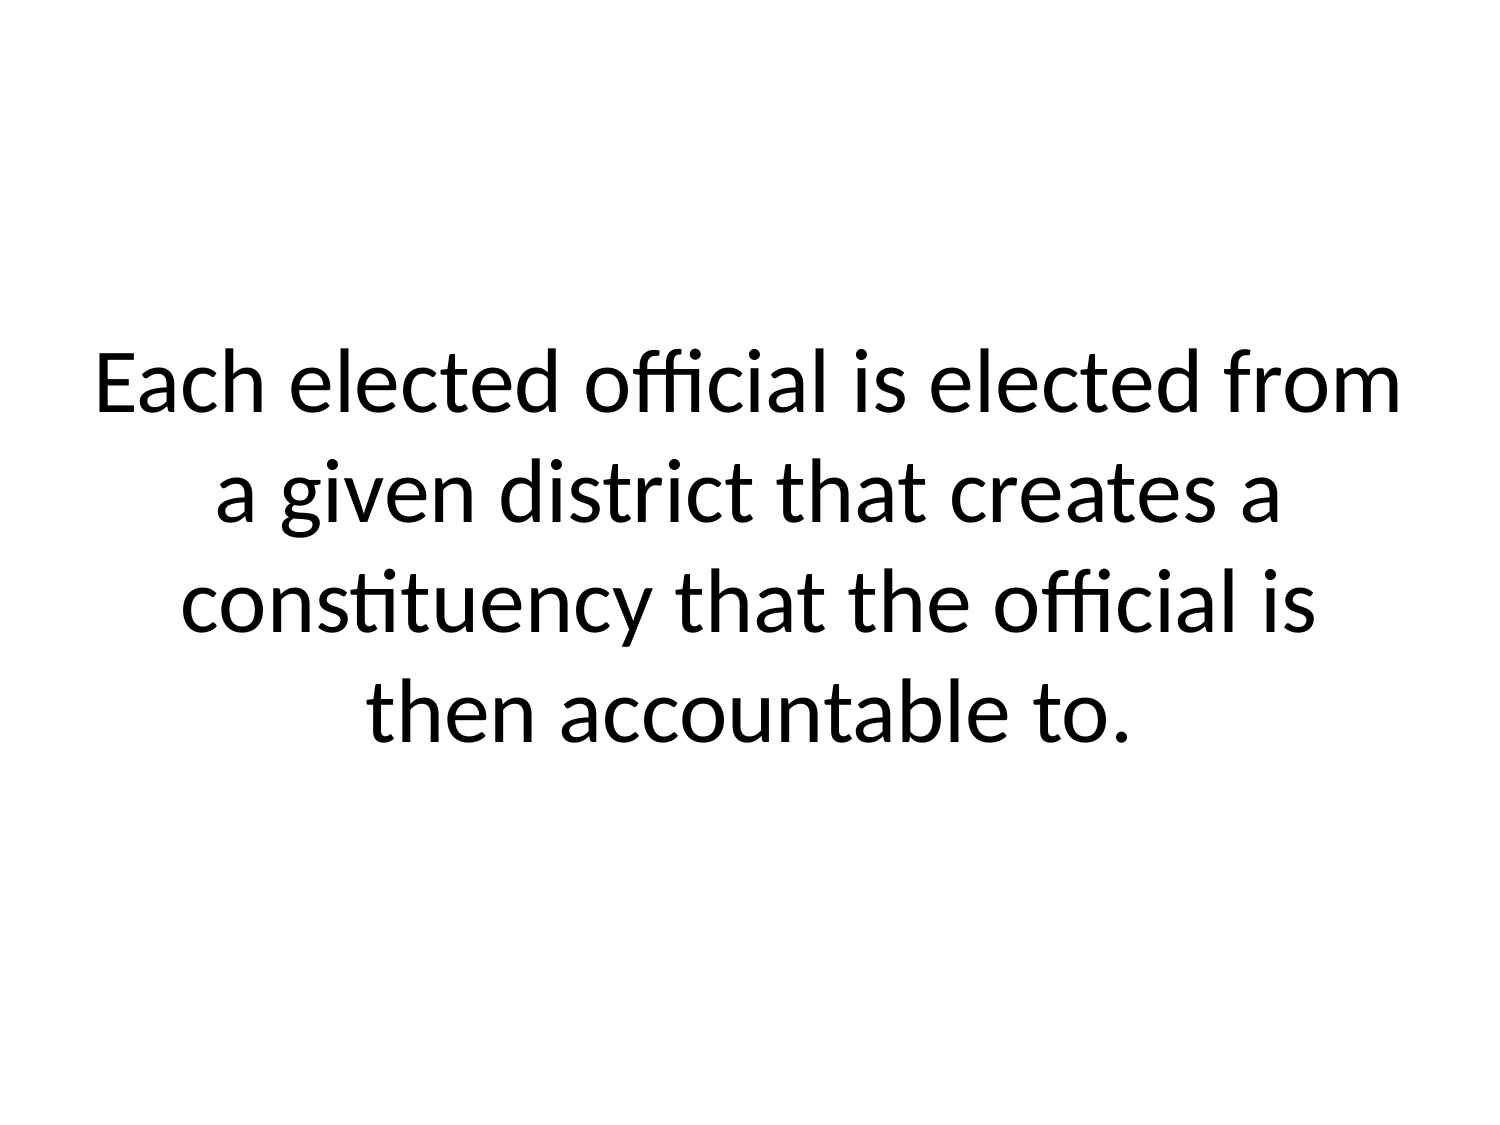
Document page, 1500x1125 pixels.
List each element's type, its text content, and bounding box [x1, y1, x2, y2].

title Each elected official is elected from a given district that creates a constituency that the official is then accountable to. [74, 44, 1426, 1038]
